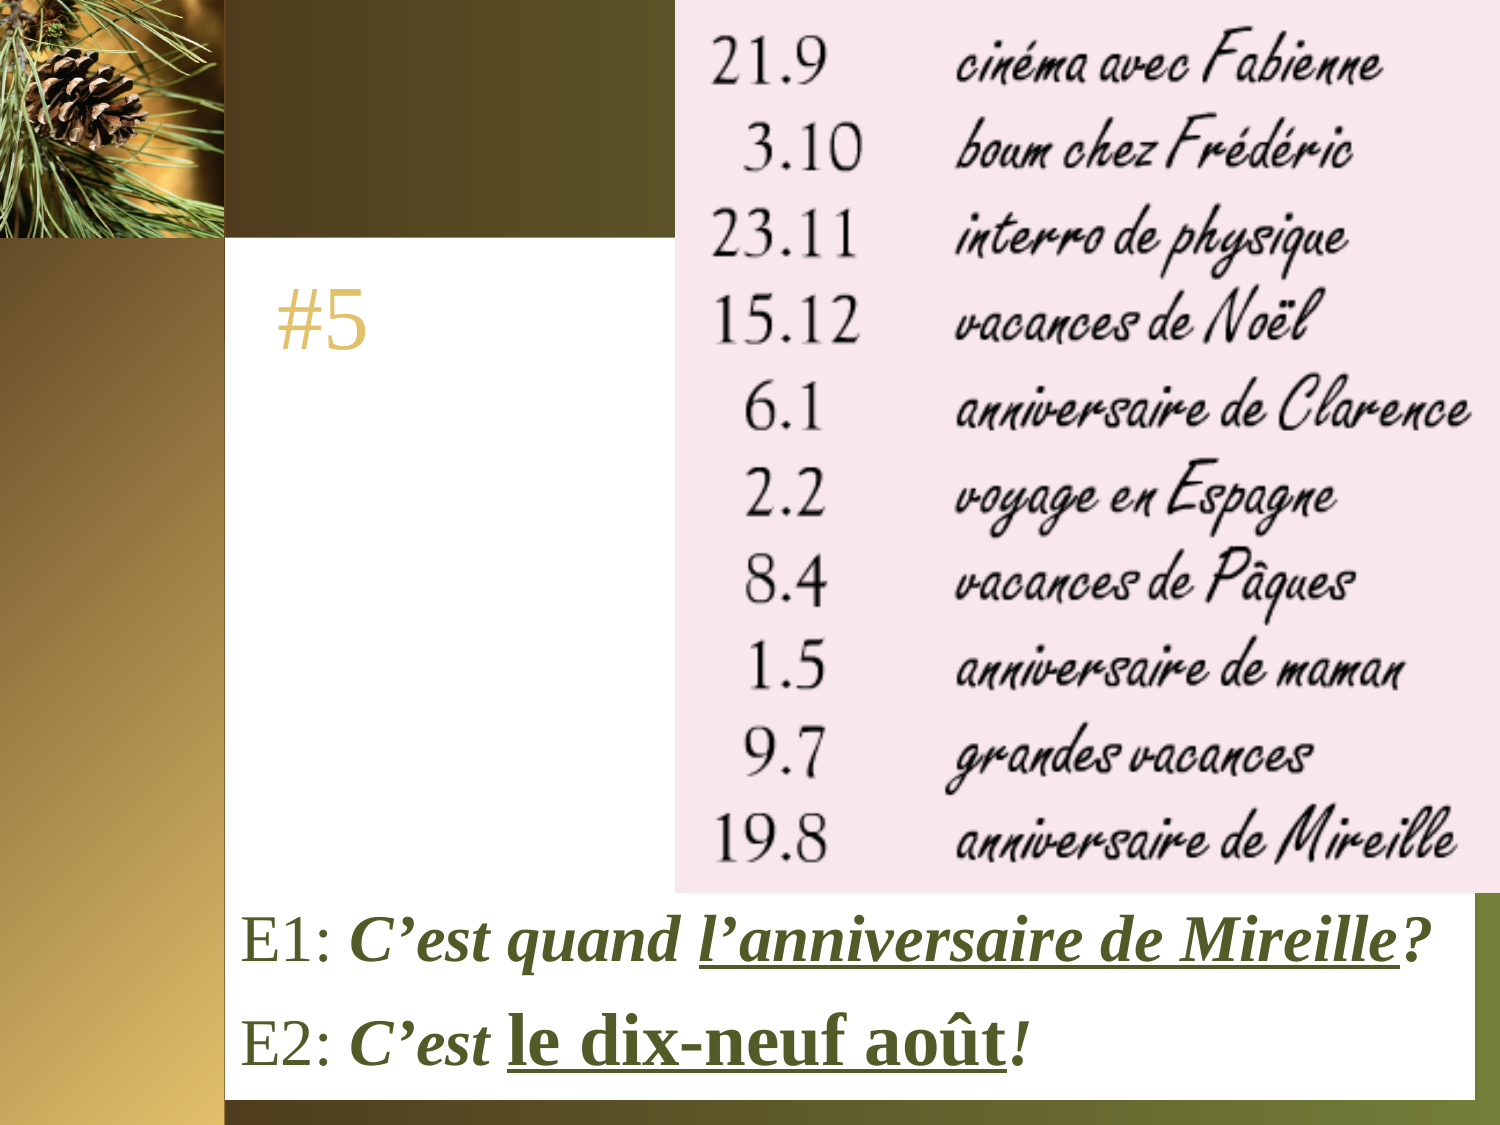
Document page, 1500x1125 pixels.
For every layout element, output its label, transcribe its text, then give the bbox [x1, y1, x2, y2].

picture [0, 0, 224, 238]
picture [674, 0, 1500, 893]
title #5 [262, 249, 669, 463]
list E1: C’est quand l’anniversaire de Mireille? E2: C’est le dix-neuf août! [224, 887, 1500, 1088]
